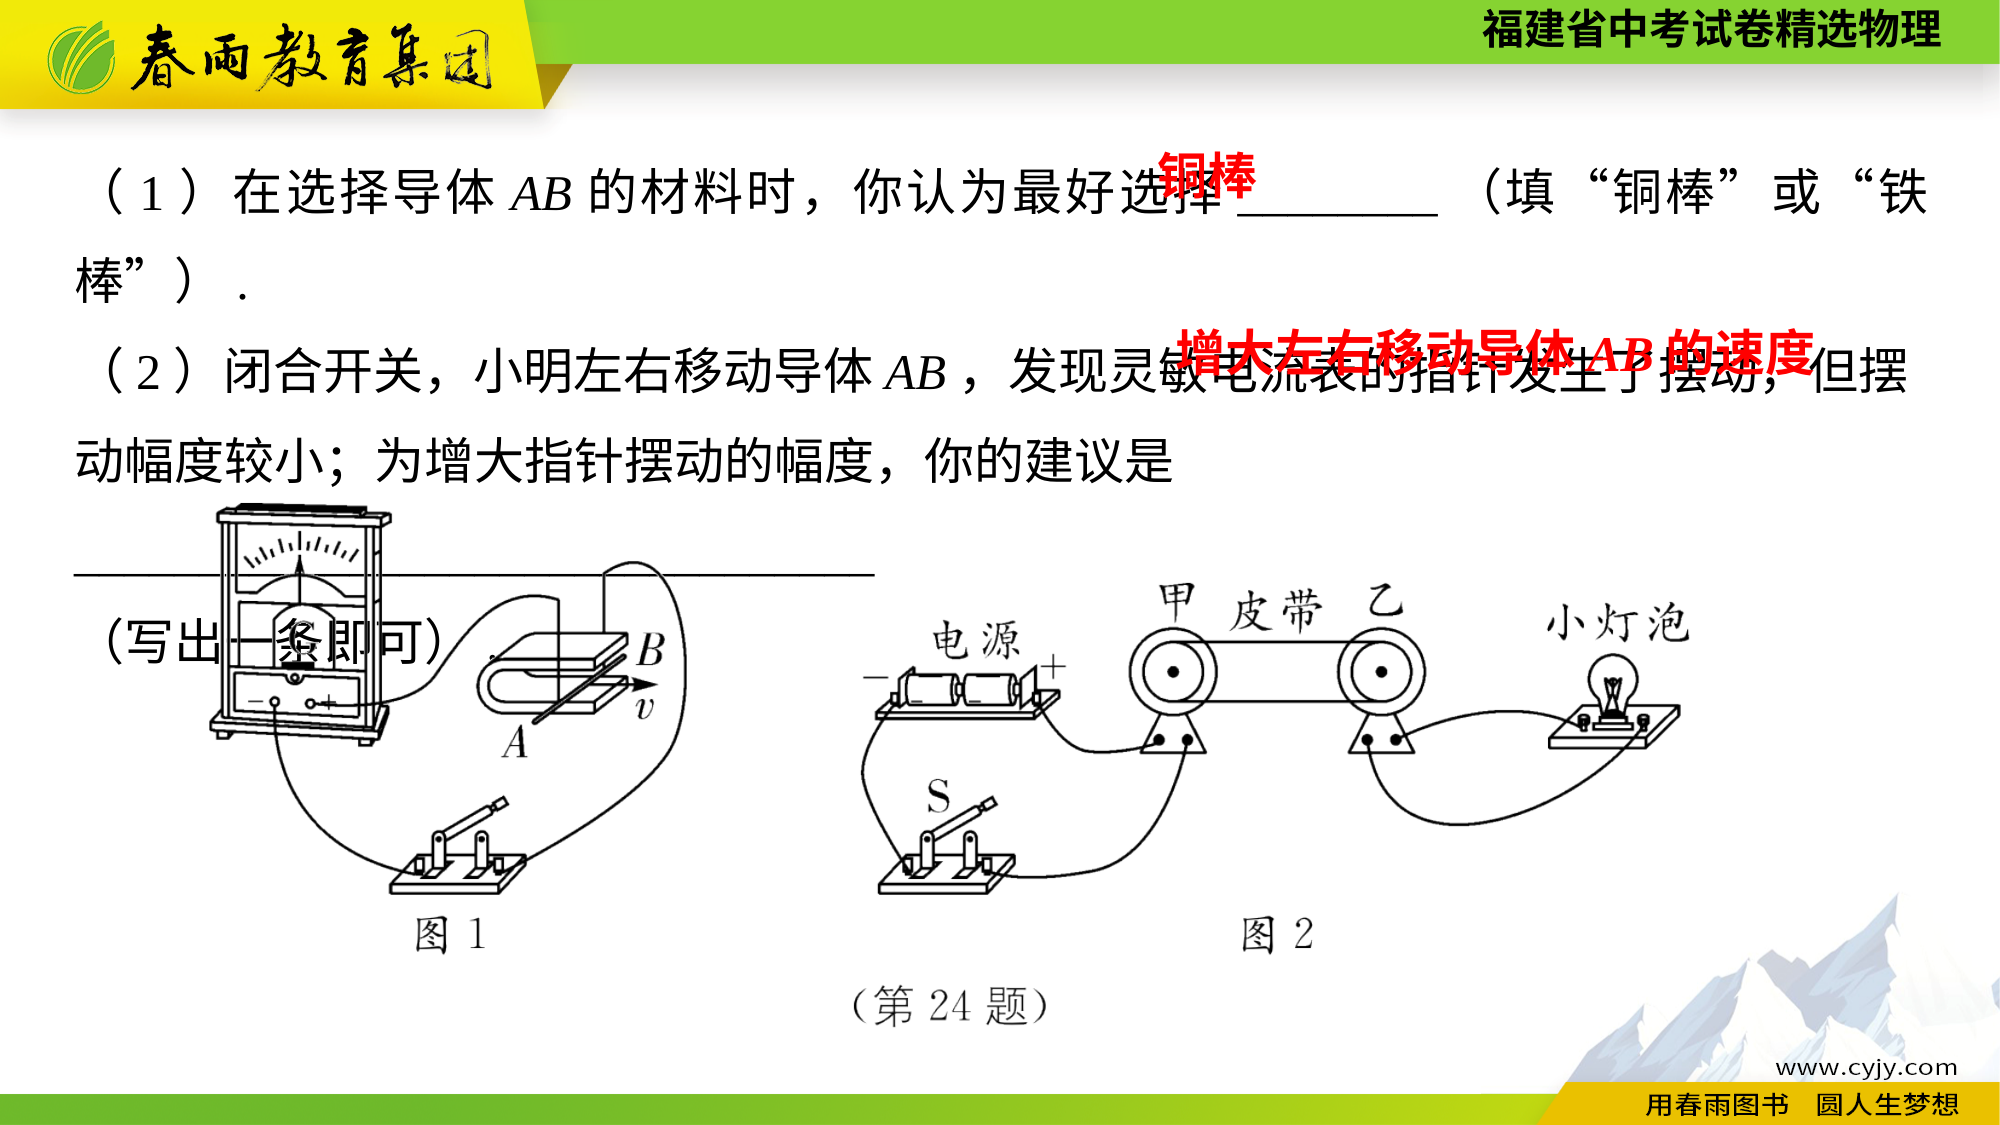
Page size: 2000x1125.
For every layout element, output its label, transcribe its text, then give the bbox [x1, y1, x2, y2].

text_box 铜棒 [1142, 137, 1273, 212]
list （1）在选择导体AB的材料时，你认为最好选择________（填“铜棒”或“铁棒”）. （2）闭合开关，小明左右移动导体AB，发现灵敏电流表的指针发生了摆动，但摆动幅度较小；为增大指针摆动的幅度，你的建议是________________________________ （写出一条即可）. [59, 122, 1944, 502]
text_box 增大左右移动导体AB的速度 [1160, 314, 1881, 389]
picture [0, 0, 2000, 1125]
